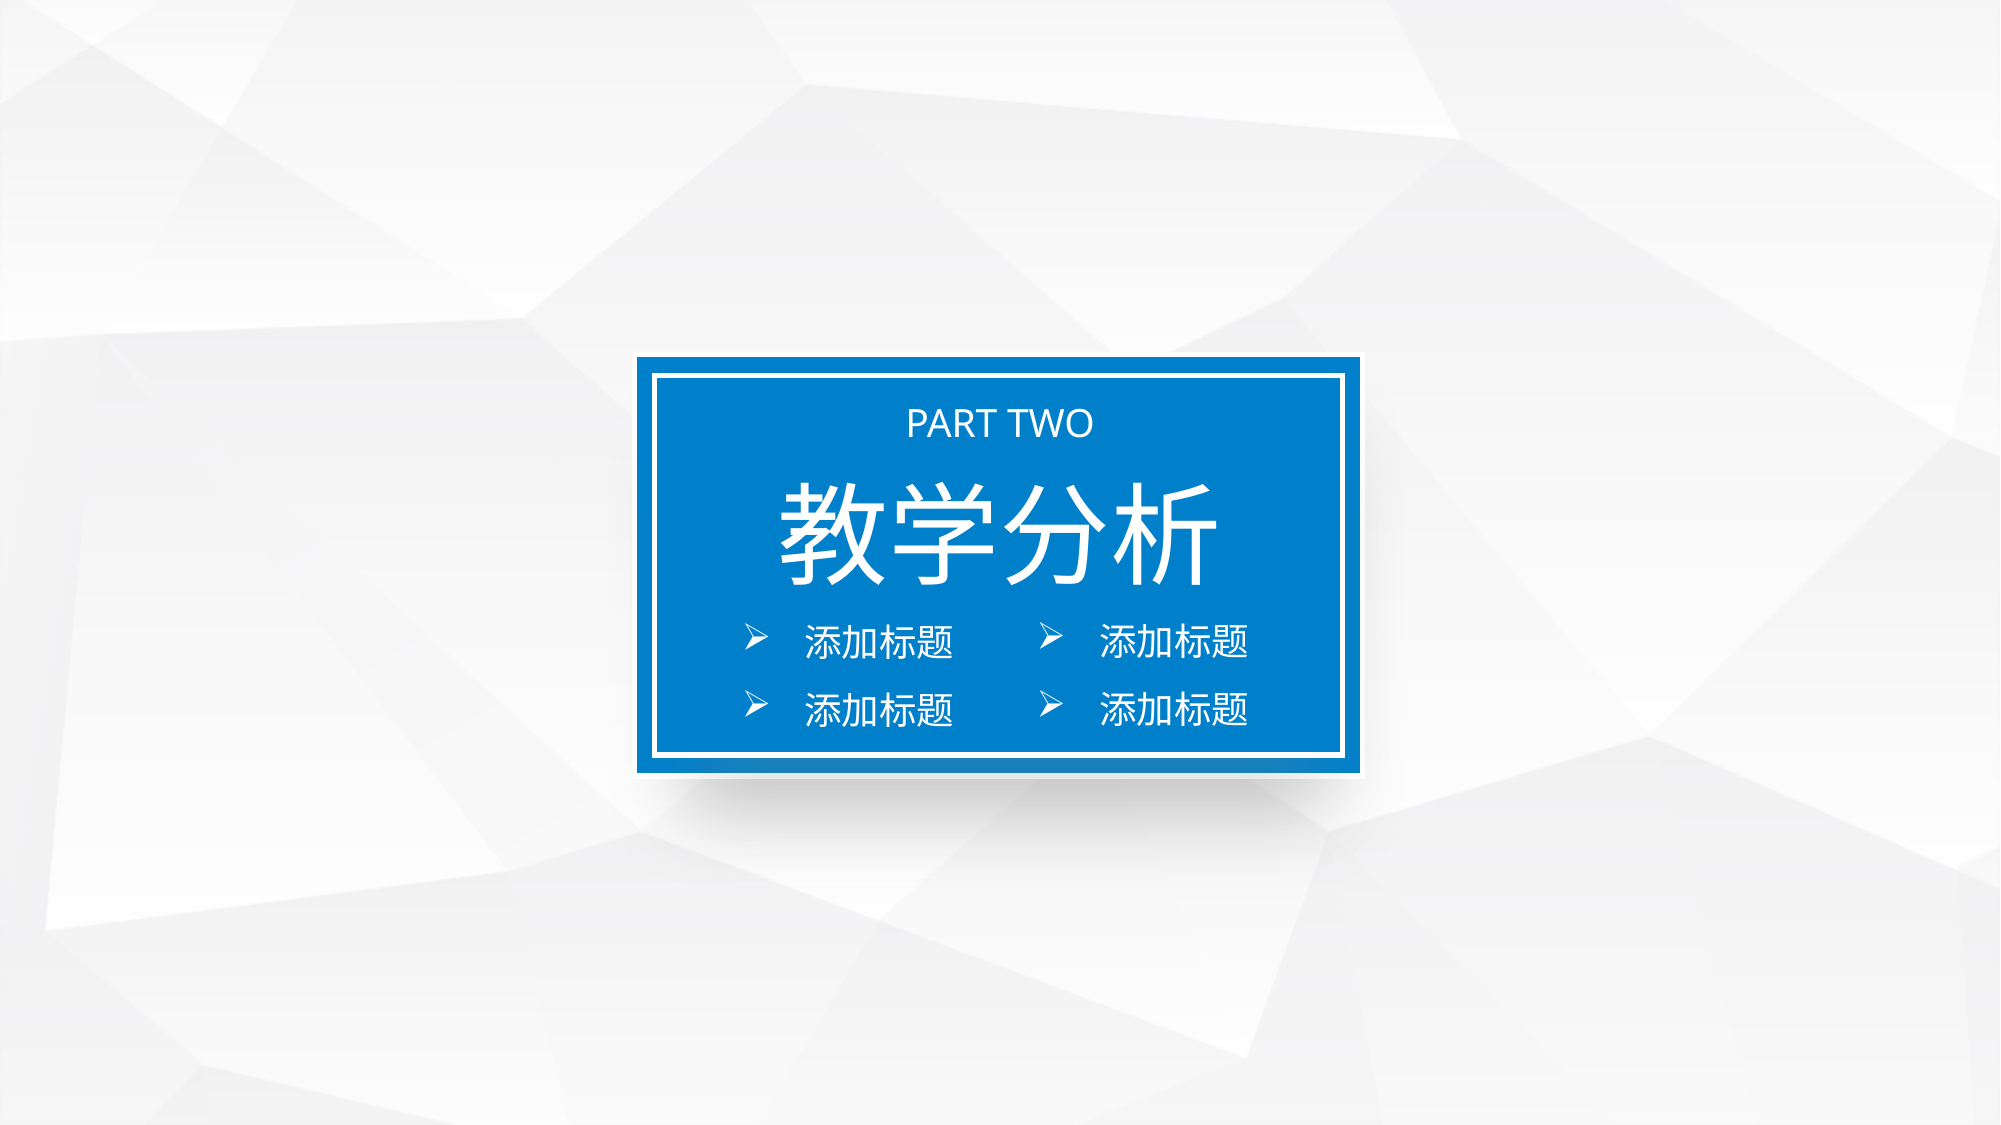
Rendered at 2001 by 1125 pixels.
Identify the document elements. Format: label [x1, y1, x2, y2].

text_box [634, 354, 1363, 777]
picture [0, 0, 2000, 1125]
